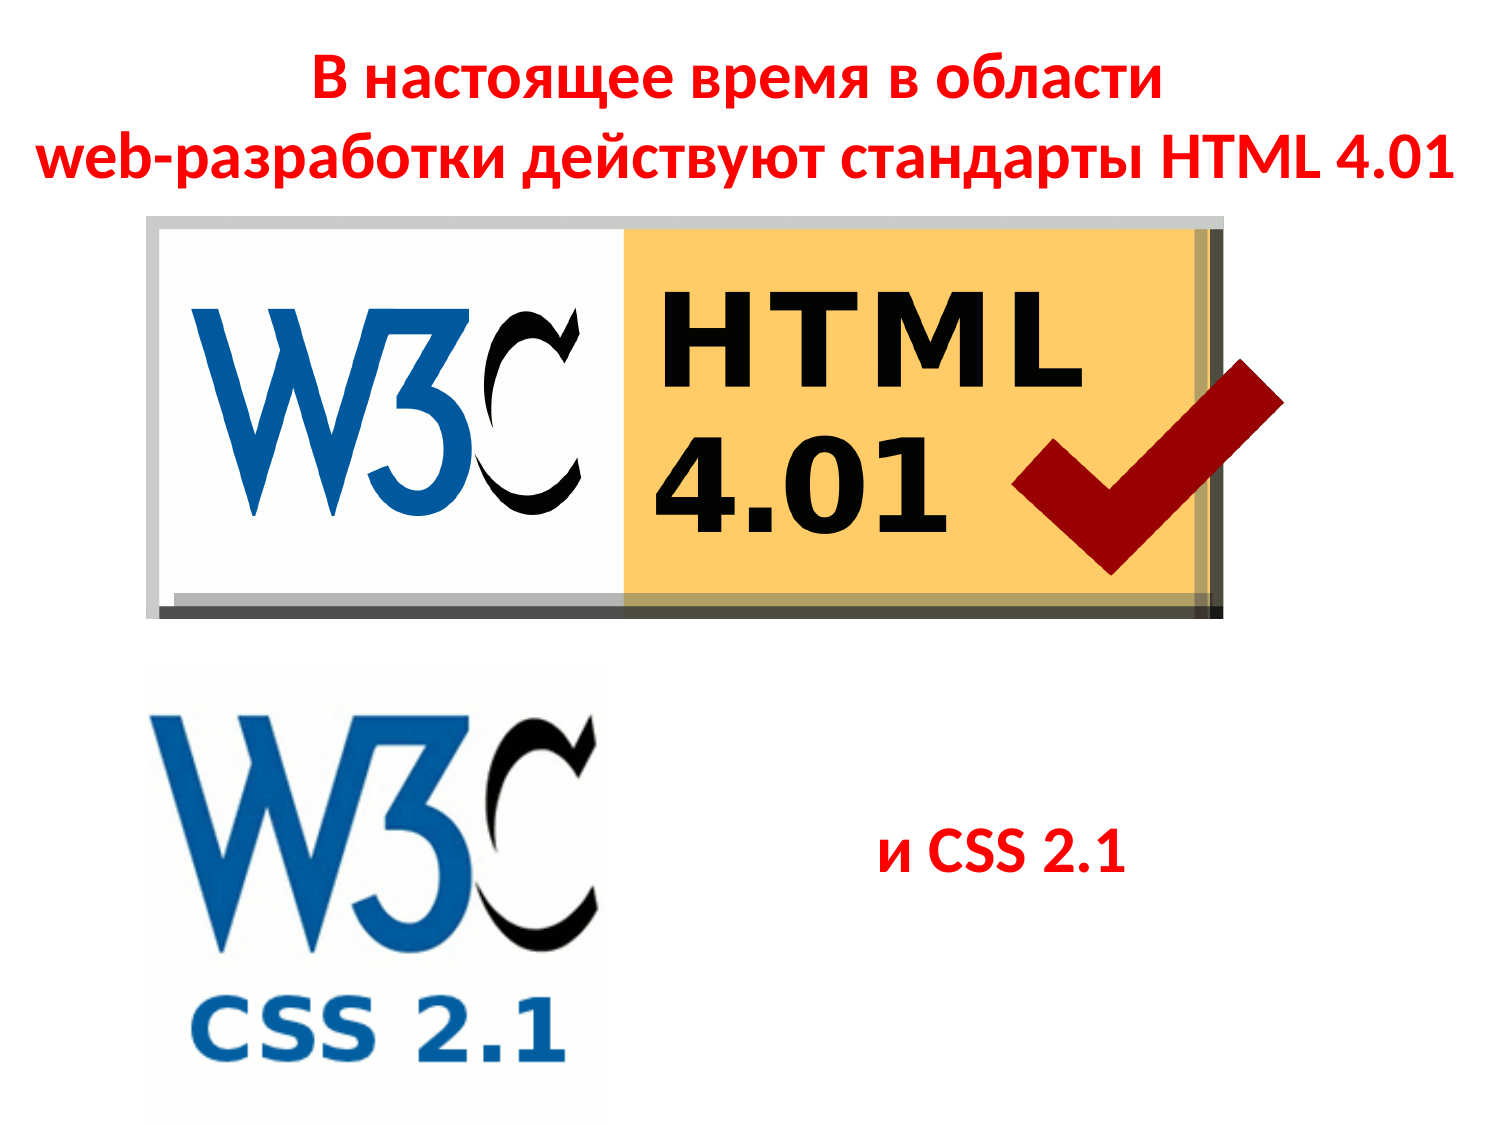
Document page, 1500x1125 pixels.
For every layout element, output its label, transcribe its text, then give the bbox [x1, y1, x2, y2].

picture [146, 216, 1285, 619]
text_box В настоящее время в области web-разработки действуют стандарты HTML 4.01 [20, 24, 1471, 200]
picture [146, 666, 605, 1125]
text_box и CSS 2.1 [861, 798, 1156, 894]
